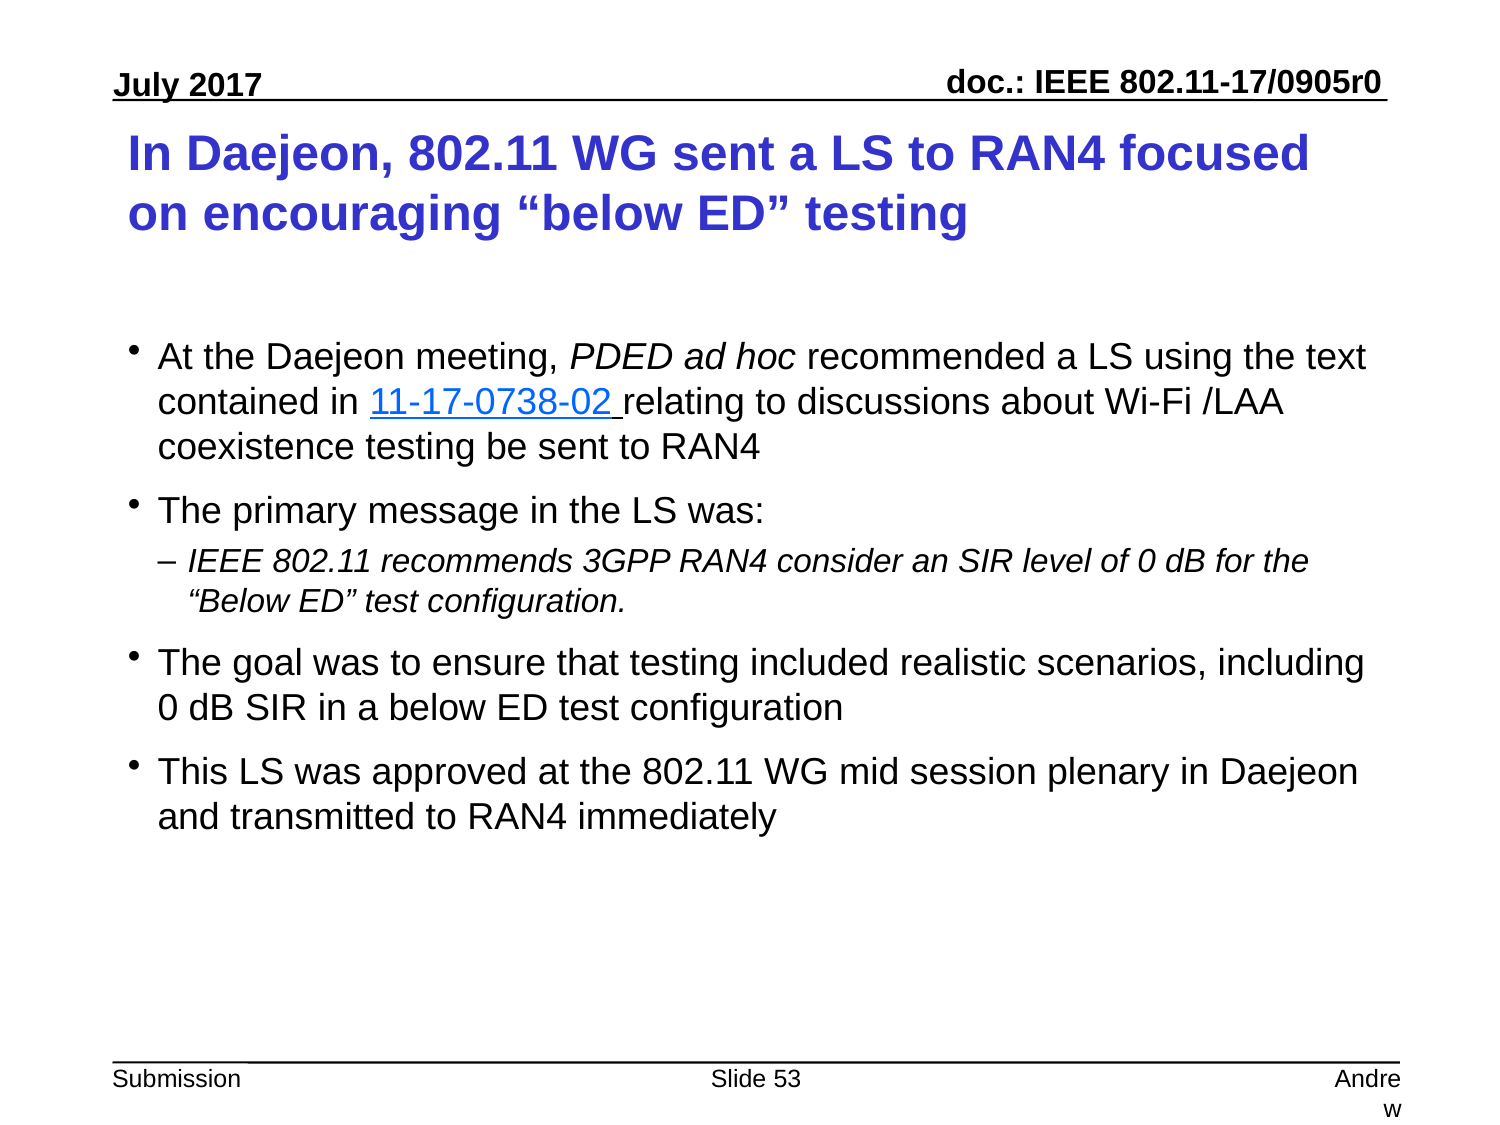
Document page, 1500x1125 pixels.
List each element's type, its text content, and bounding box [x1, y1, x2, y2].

title In Daejeon, 802.11 WG sent a LS to RAN4 focused on encouraging “below ED” testing [112, 112, 1388, 288]
slide_number Slide 53 [709, 1061, 803, 1093]
footer Andrew Myles, Cisco [1320, 1061, 1402, 1093]
list At the Daejeon meeting, PDED ad hoc recommended a LS using the text contained in 11-17-0738-02 relating to discussions about Wi-Fi /LAA coexistence testing be sent to RAN4 The primary message in the LS was: IEEE 802.11 recommends 3GPP RAN4 consider an SIR level of 0 dB for the “Below ED” test configuration. The goal was to ensure that testing included realistic scenarios, including 0 dB SIR in a below ED test configuration This LS was approved at the 802.11 WG mid session plenary in Daejeon and transmitted to RAN4 immediately [112, 324, 1388, 1000]
